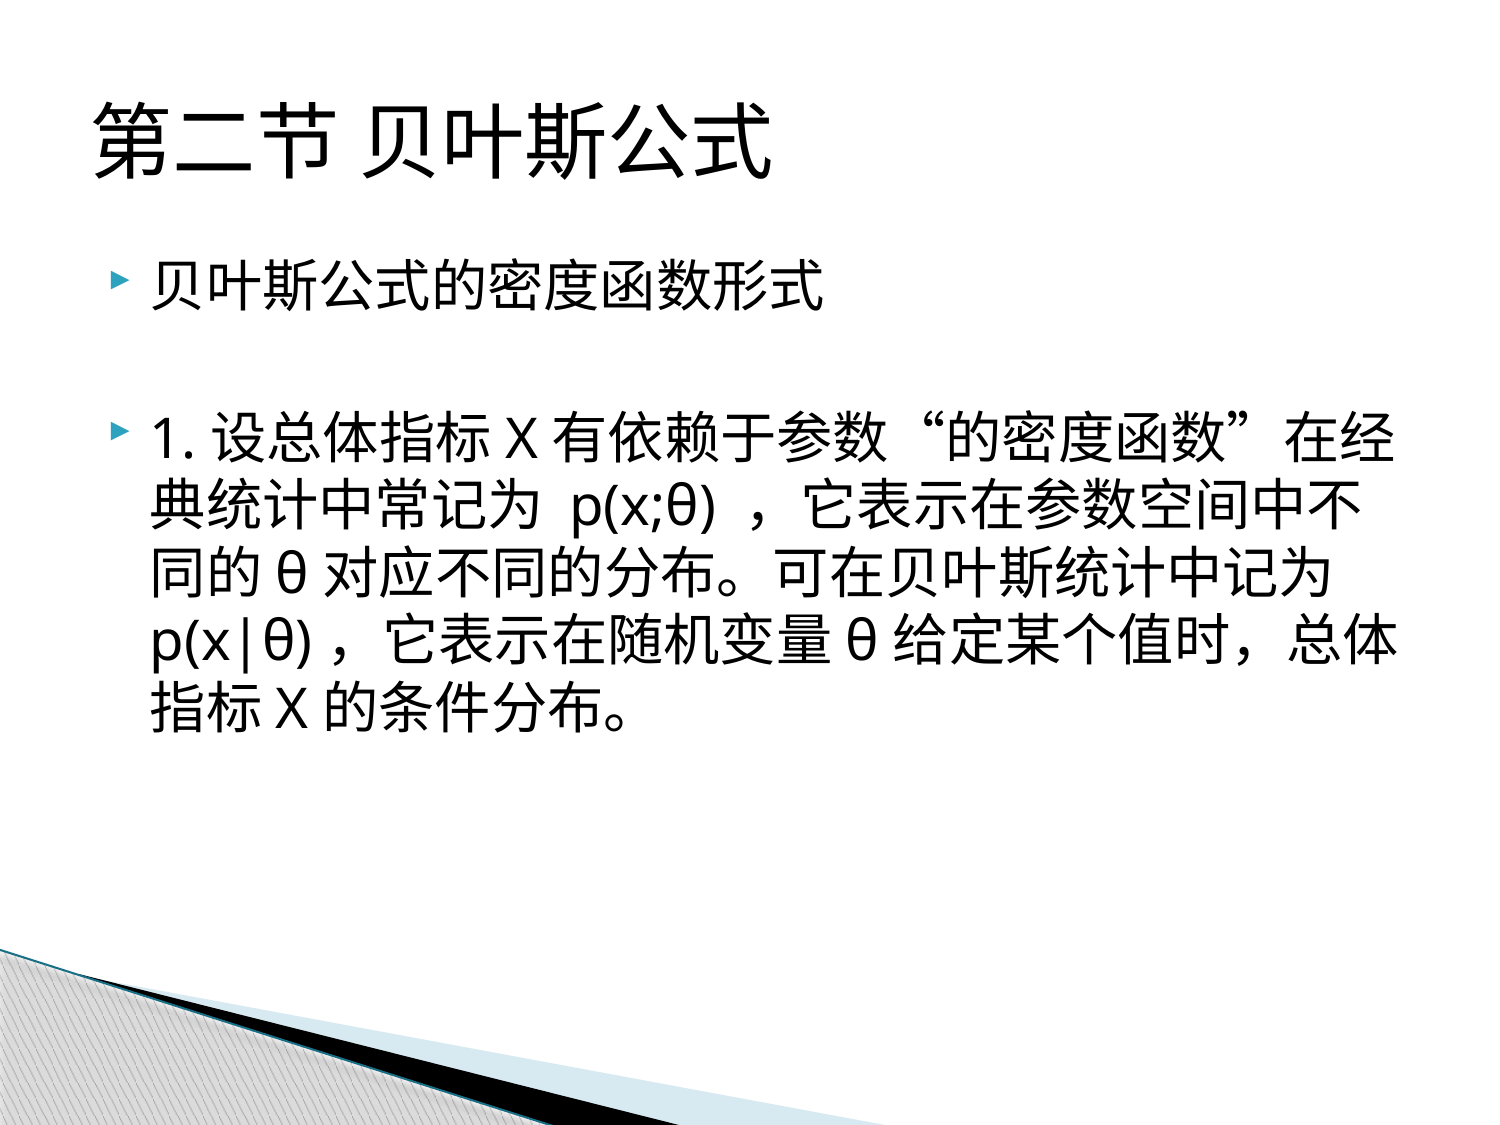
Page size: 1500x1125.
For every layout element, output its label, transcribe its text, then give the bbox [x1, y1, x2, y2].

title 第二节 贝叶斯公式 [75, 45, 1425, 233]
list 贝叶斯公式的密度函数形式 1.设总体指标X有依赖于参数“的密度函数”在经典统计中常记为 p(x;θ) ，它表示在参数空间中不同的θ对应不同的分布。可在贝叶斯统计中记为p(x|θ)，它表示在随机变量θ给定某个值时，总体指标X的条件分布。 [75, 243, 1425, 986]
